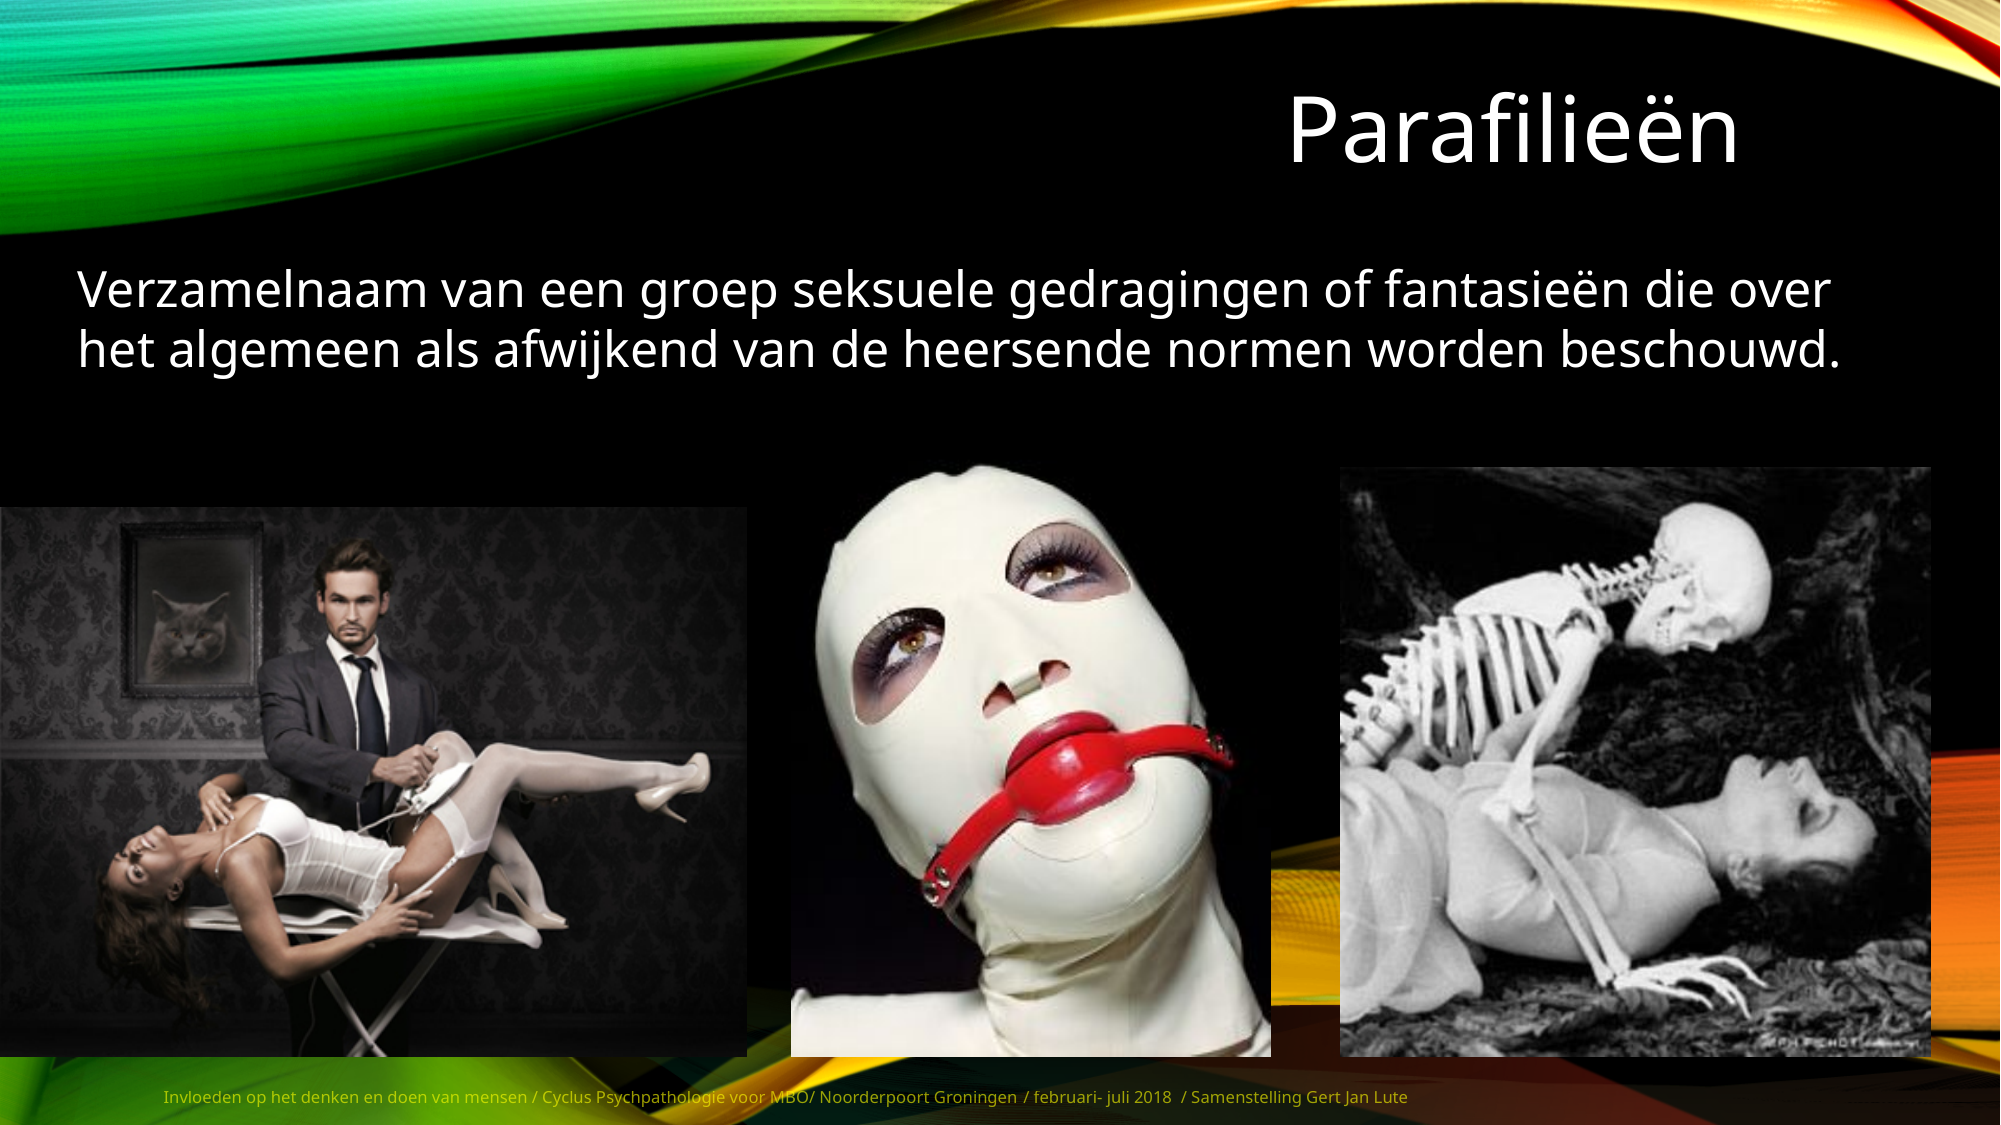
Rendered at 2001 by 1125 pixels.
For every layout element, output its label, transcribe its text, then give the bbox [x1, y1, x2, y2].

picture [0, 427, 2000, 1125]
picture [0, 0, 2000, 237]
text_box Verzamelnaam van een groep seksuele gedragingen of fantasieën die over het algemeen als afwijkend van de heersende normen worden beschouwd. [63, 249, 1931, 385]
text_box Invloeden op het denken en doen van mensen / Cyclus Psychpathologie voor MBO/ Noorderpoort Groningen / februari- juli 2018 / Samenstelling Gert Jan Lute [148, 1069, 1857, 1125]
subtitle Parafilieën [1270, 76, 1768, 189]
